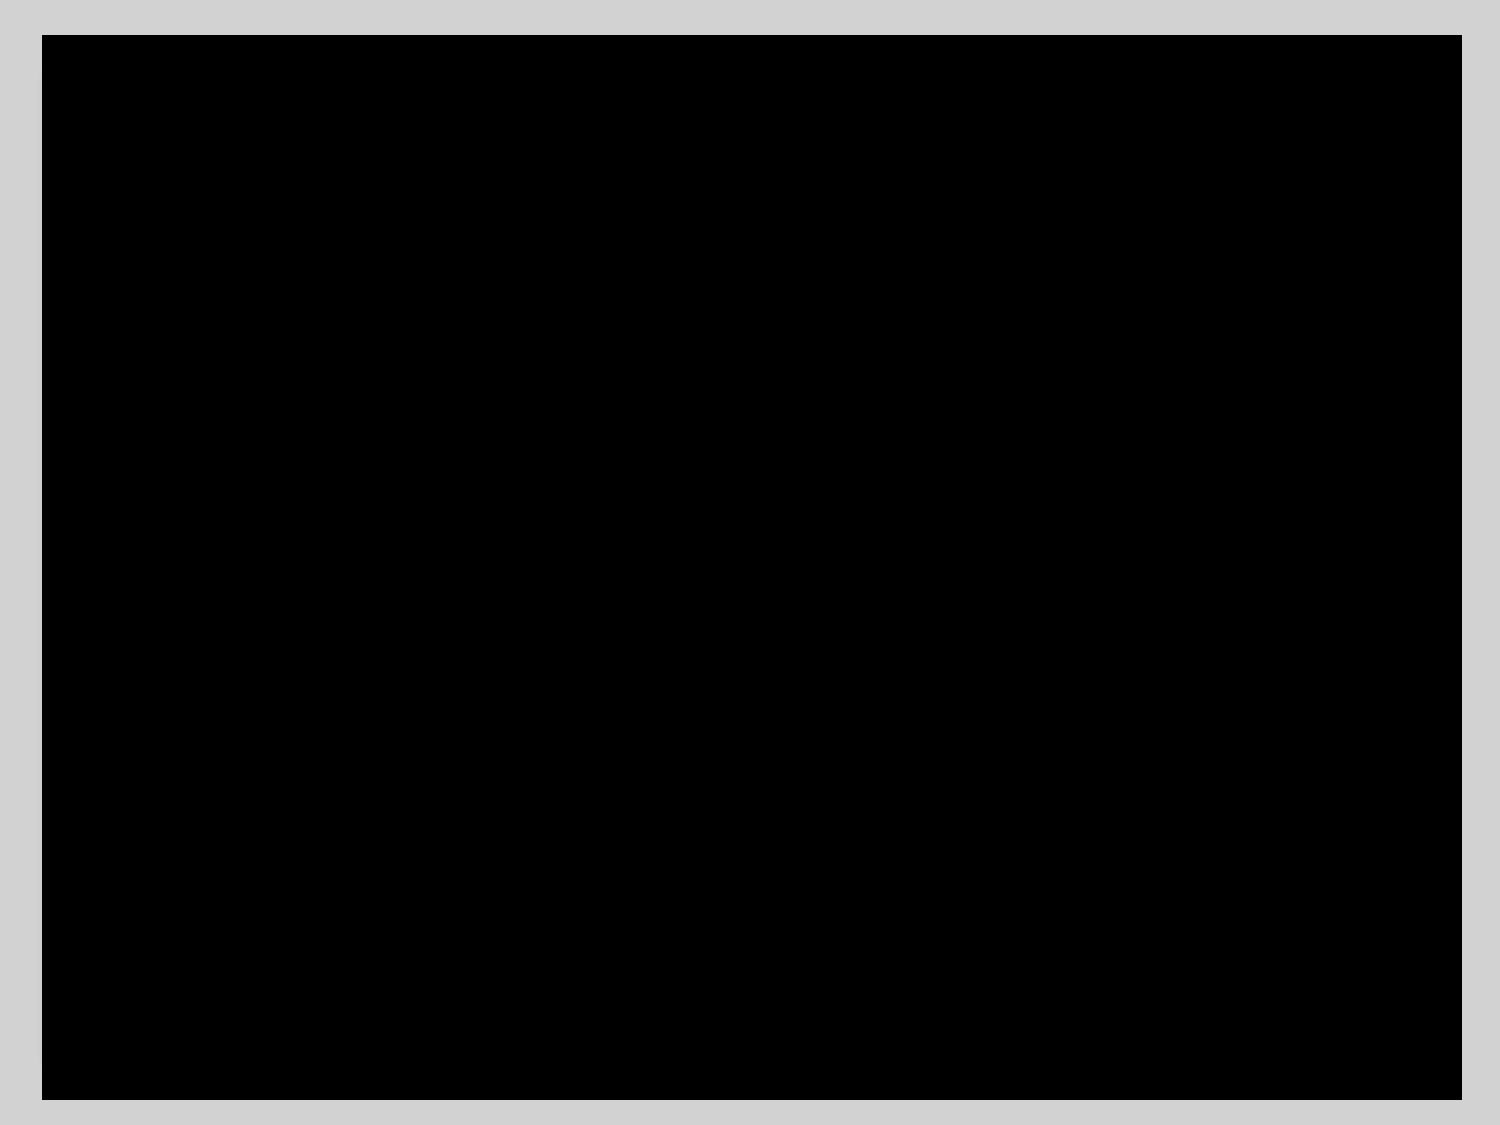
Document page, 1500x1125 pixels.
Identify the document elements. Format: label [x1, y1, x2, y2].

text_box [41, 34, 1463, 1101]
